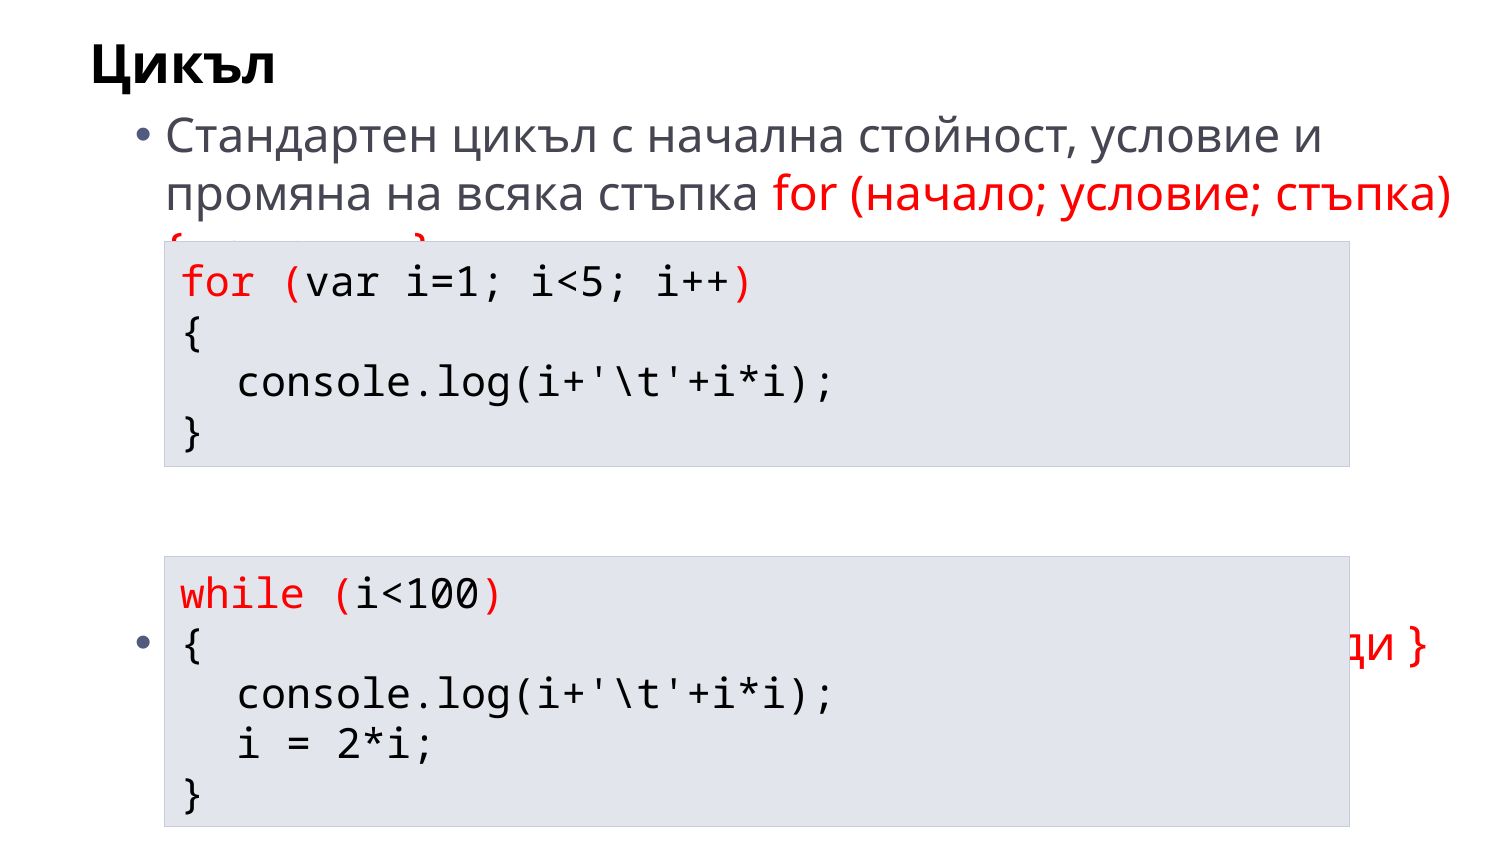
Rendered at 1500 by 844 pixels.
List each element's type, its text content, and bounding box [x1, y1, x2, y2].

text_box for (var i=1; i<5; i++) { console.log(i+'\t'+i*i); } [164, 241, 1350, 467]
text_box while (i<100) { console.log(i+'\t'+i*i); i = 2*i; } [164, 556, 1350, 827]
list Цикъл Стандартен цикъл с начална стойност, условие и промяна на всяка стъпка for (начало; условие; стъпка) { команди } С условие на всяка стъпка while (условие) { команди } [75, 21, 1475, 835]
